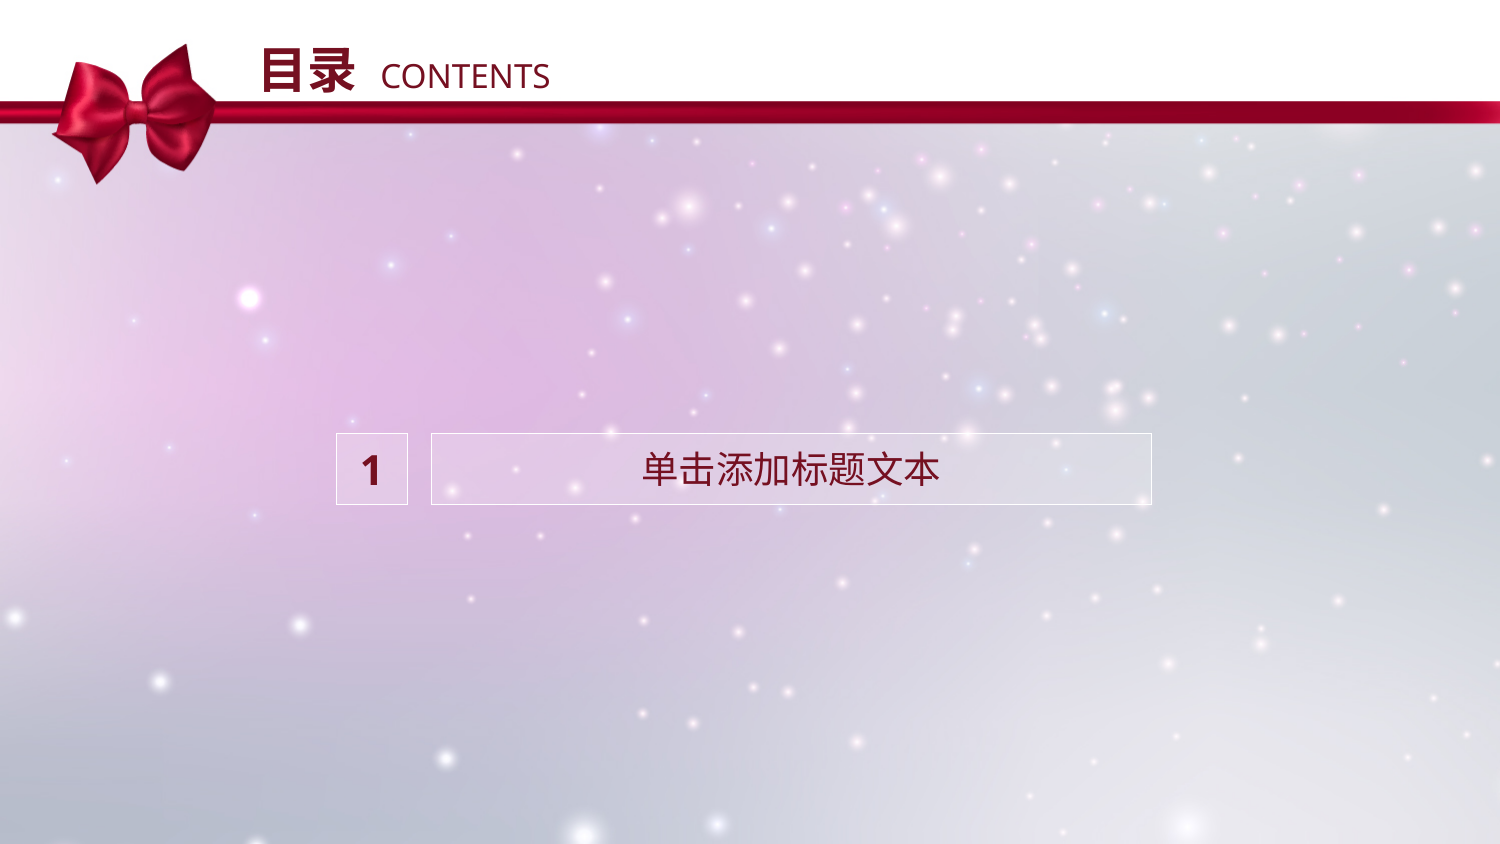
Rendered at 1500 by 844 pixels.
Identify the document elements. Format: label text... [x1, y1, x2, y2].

text_box 单击添加标题文本 [430, 433, 1152, 505]
text_box 1 [336, 433, 408, 505]
text_box 目录 CONTENTS [242, 31, 566, 107]
picture [0, 0, 1500, 844]
